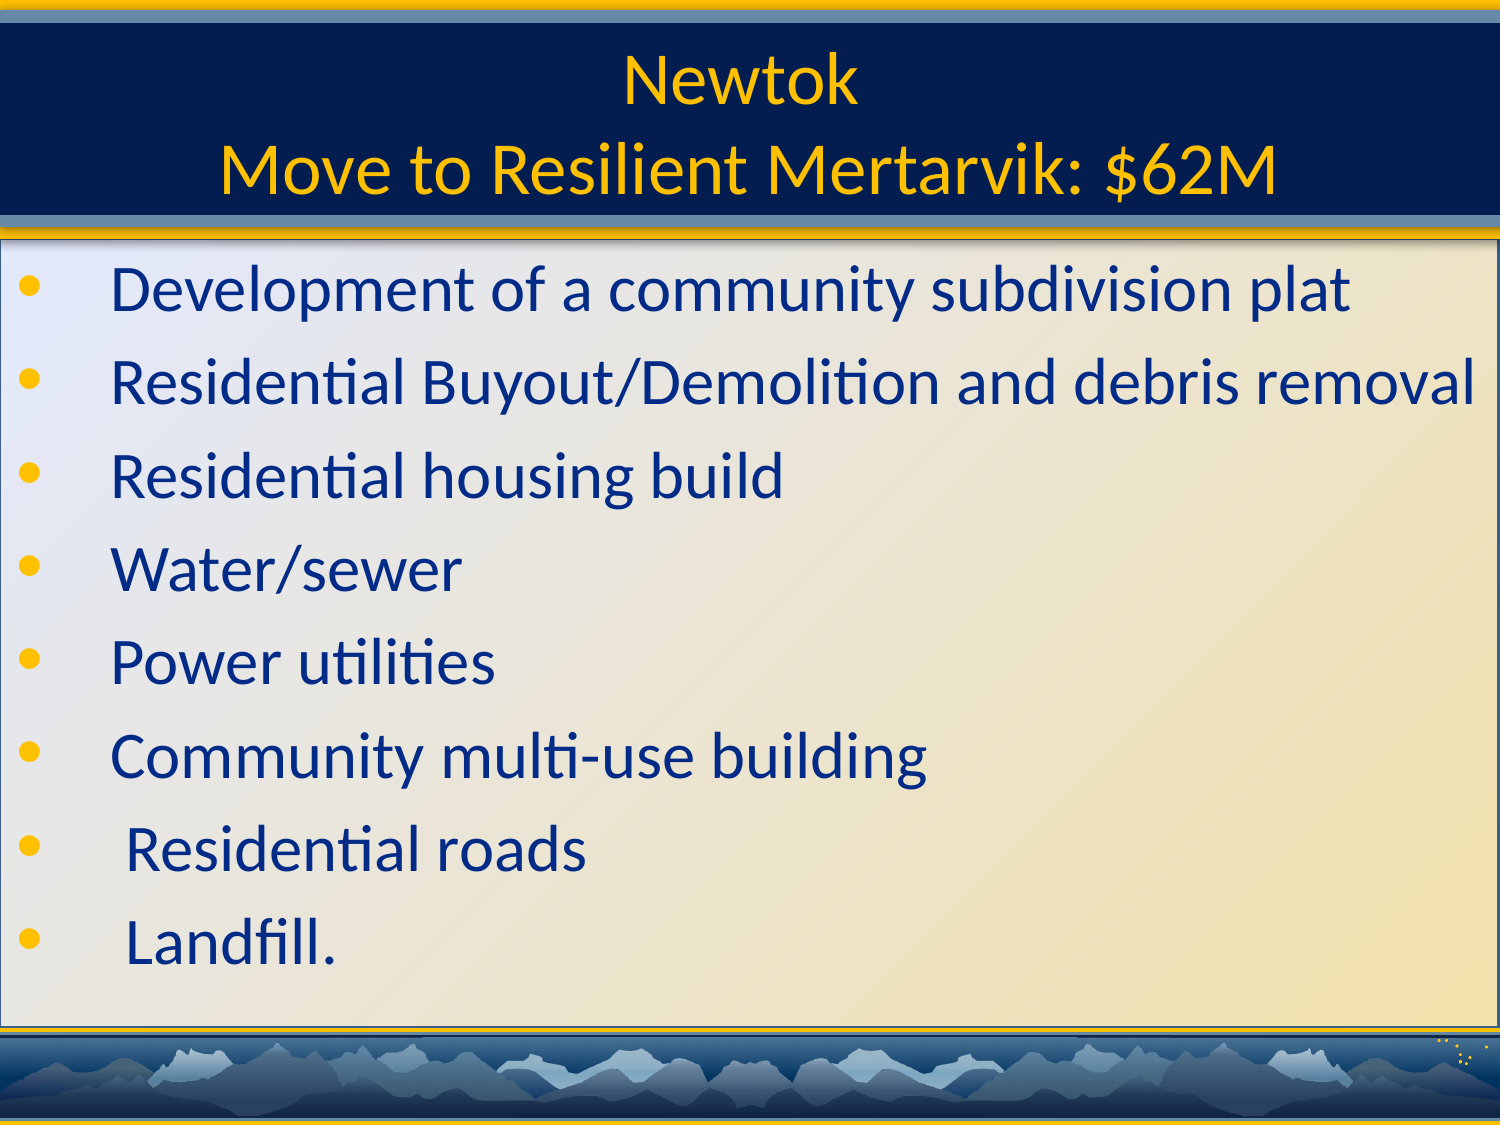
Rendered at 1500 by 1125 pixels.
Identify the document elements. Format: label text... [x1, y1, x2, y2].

title Newtok Move to Resilient Mertarvik: $62M [0, 25, 1500, 213]
picture [0, 1028, 1500, 1125]
list Development of a community subdivision plat Residential Buyout/Demolition and debris removal Residential housing build Water/sewer Power utilities Community multi-use building Residential roads Landfill. [1, 237, 1500, 930]
